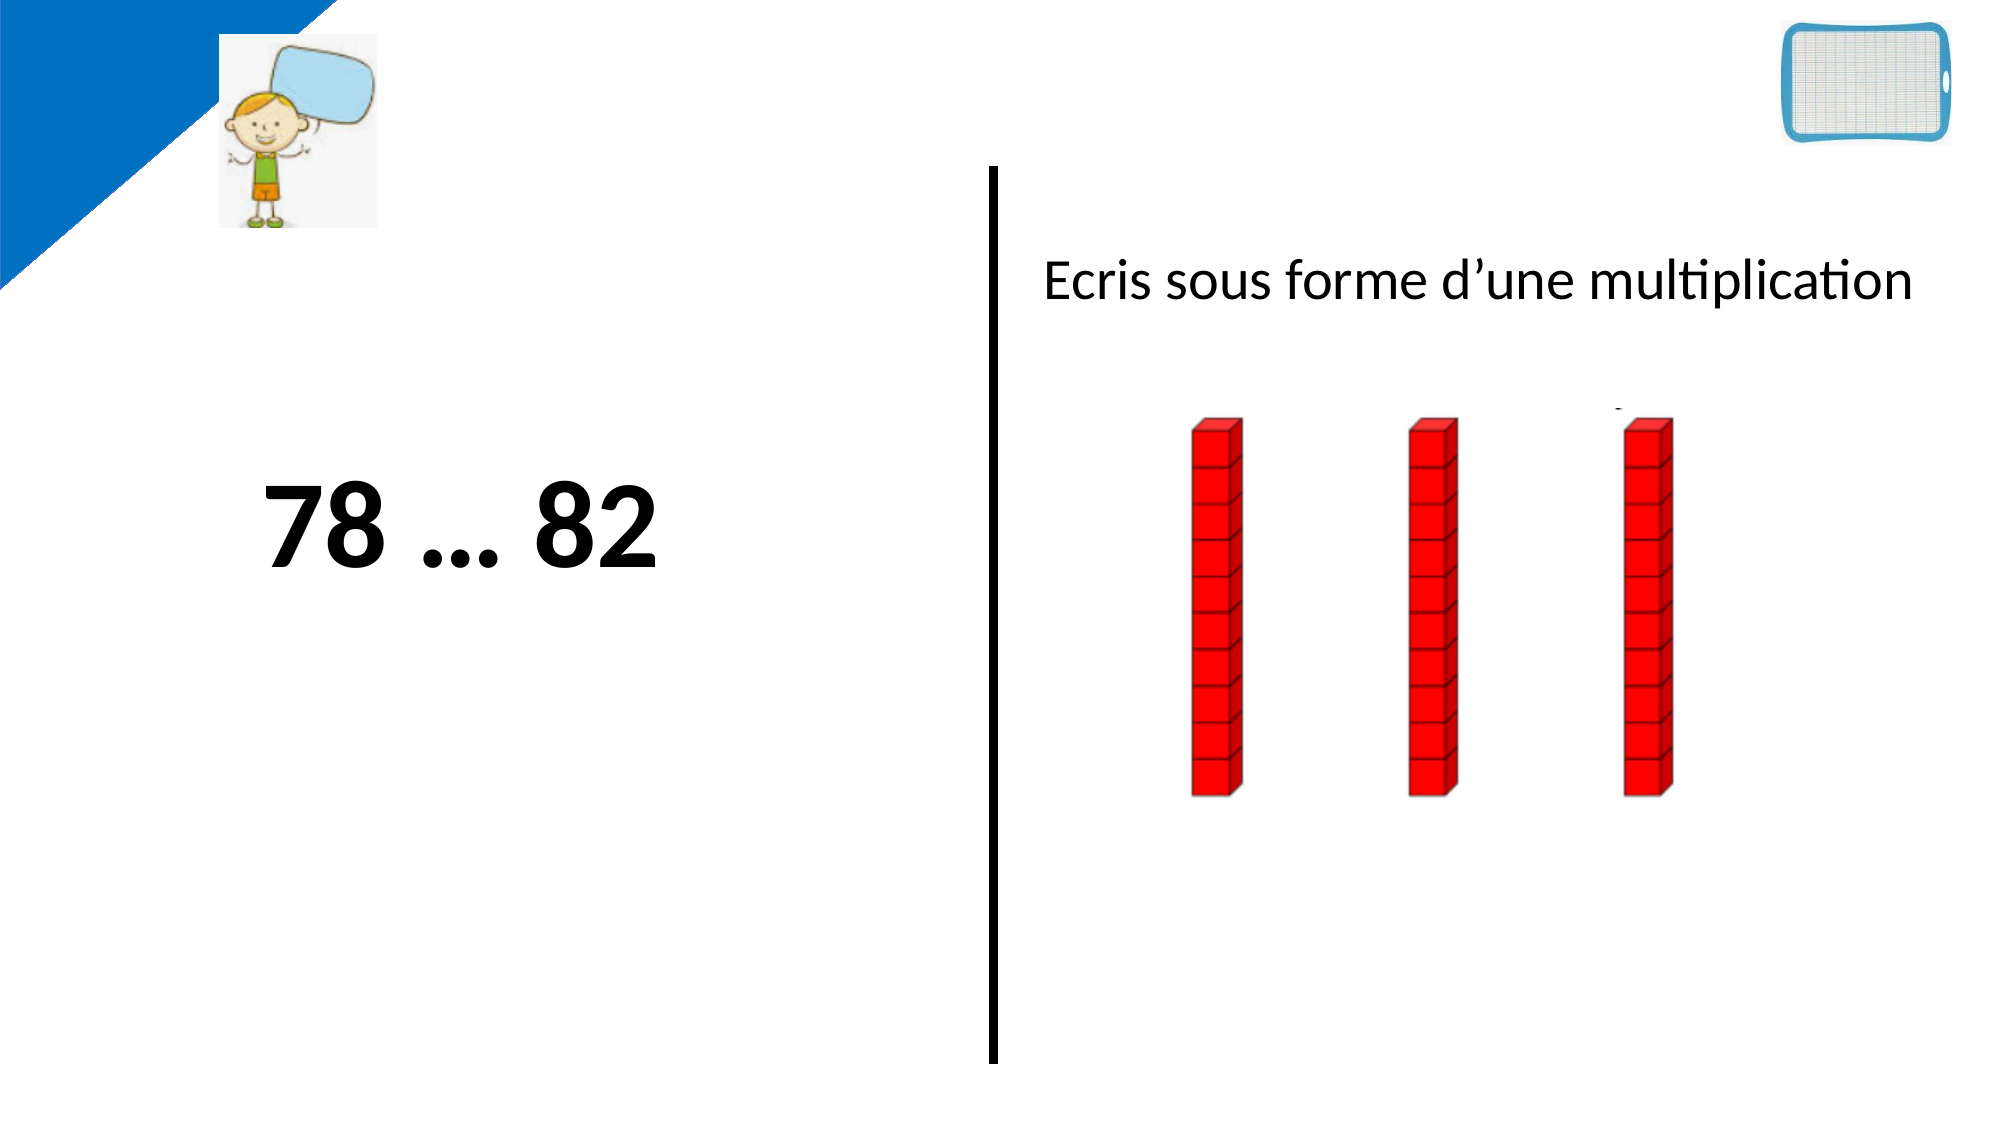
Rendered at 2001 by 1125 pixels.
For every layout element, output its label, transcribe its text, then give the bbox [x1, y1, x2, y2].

text_box [0, 0, 337, 290]
text_box 78 … 82 [246, 435, 764, 601]
text_box Ecris sous forme d’une multiplication [1029, 233, 1949, 319]
picture [1780, 20, 1952, 145]
picture [1182, 408, 1686, 810]
picture [219, 34, 377, 228]
